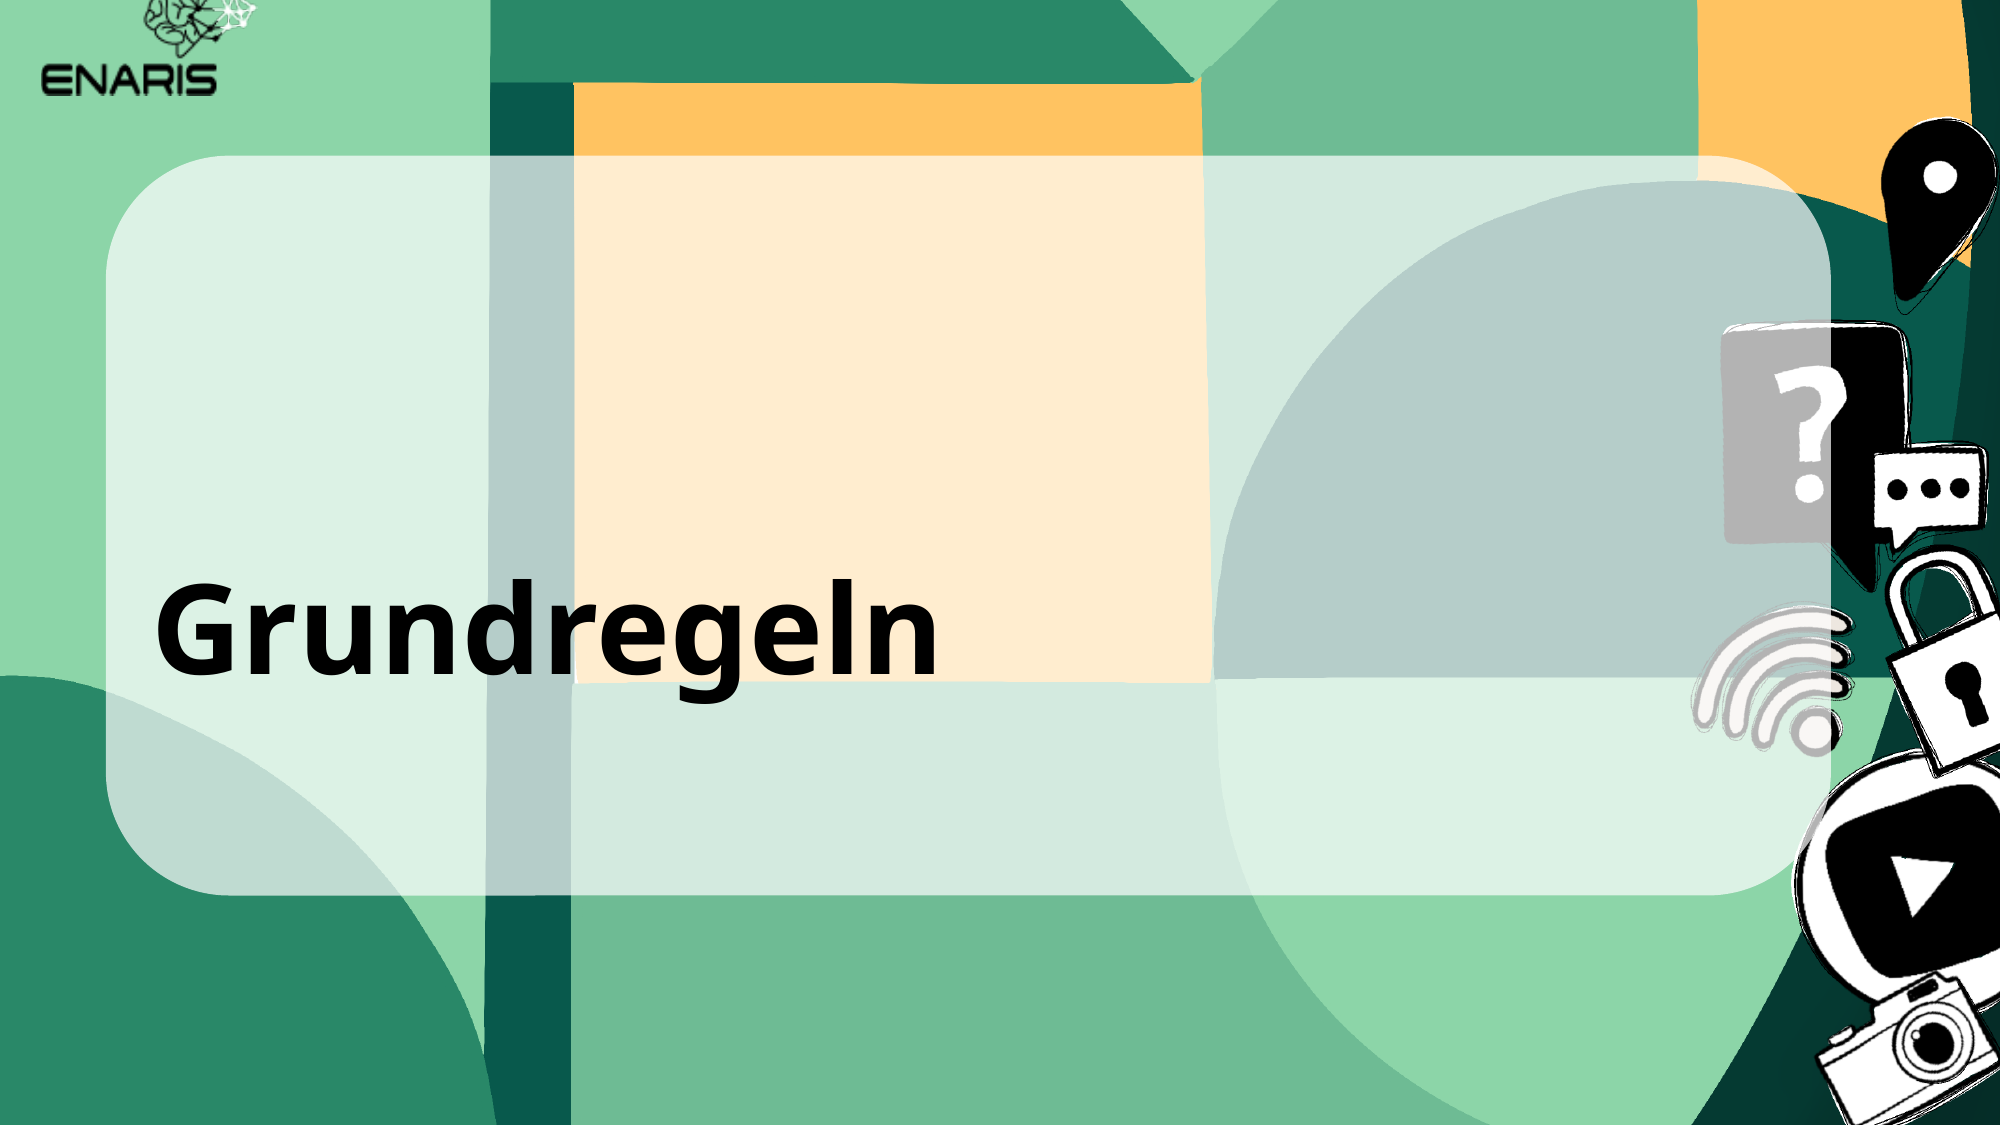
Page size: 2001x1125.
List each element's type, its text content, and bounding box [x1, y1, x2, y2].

title Grundregeln [136, 126, 1719, 710]
table_cell [105, 156, 1831, 896]
picture [0, 0, 2000, 1125]
